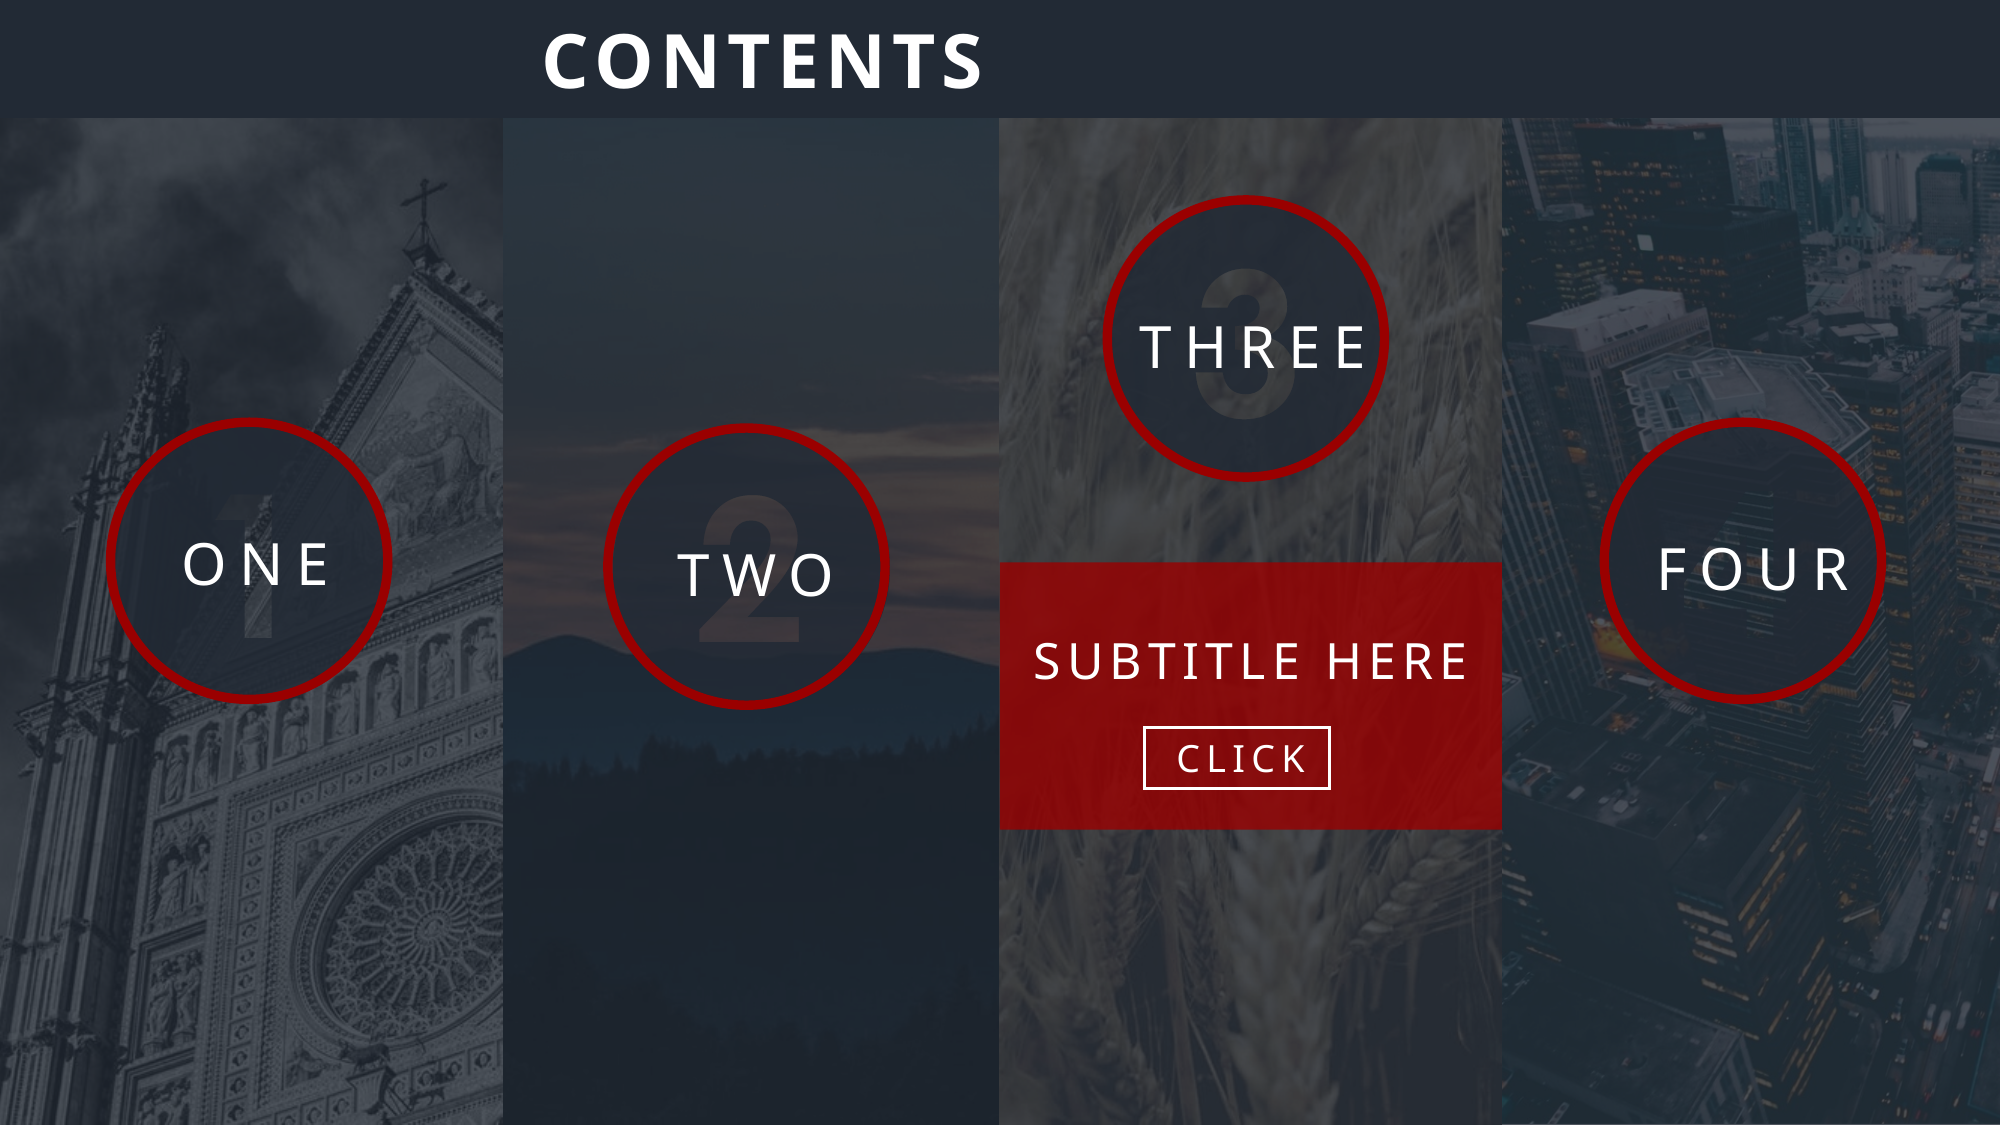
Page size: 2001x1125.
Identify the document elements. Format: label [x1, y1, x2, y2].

picture [0, 0, 2000, 1125]
text_box [1603, 422, 1903, 702]
text_box [999, 562, 1502, 830]
text_box [1105, 199, 1397, 479]
text_box [110, 422, 388, 702]
text_box [607, 427, 890, 707]
